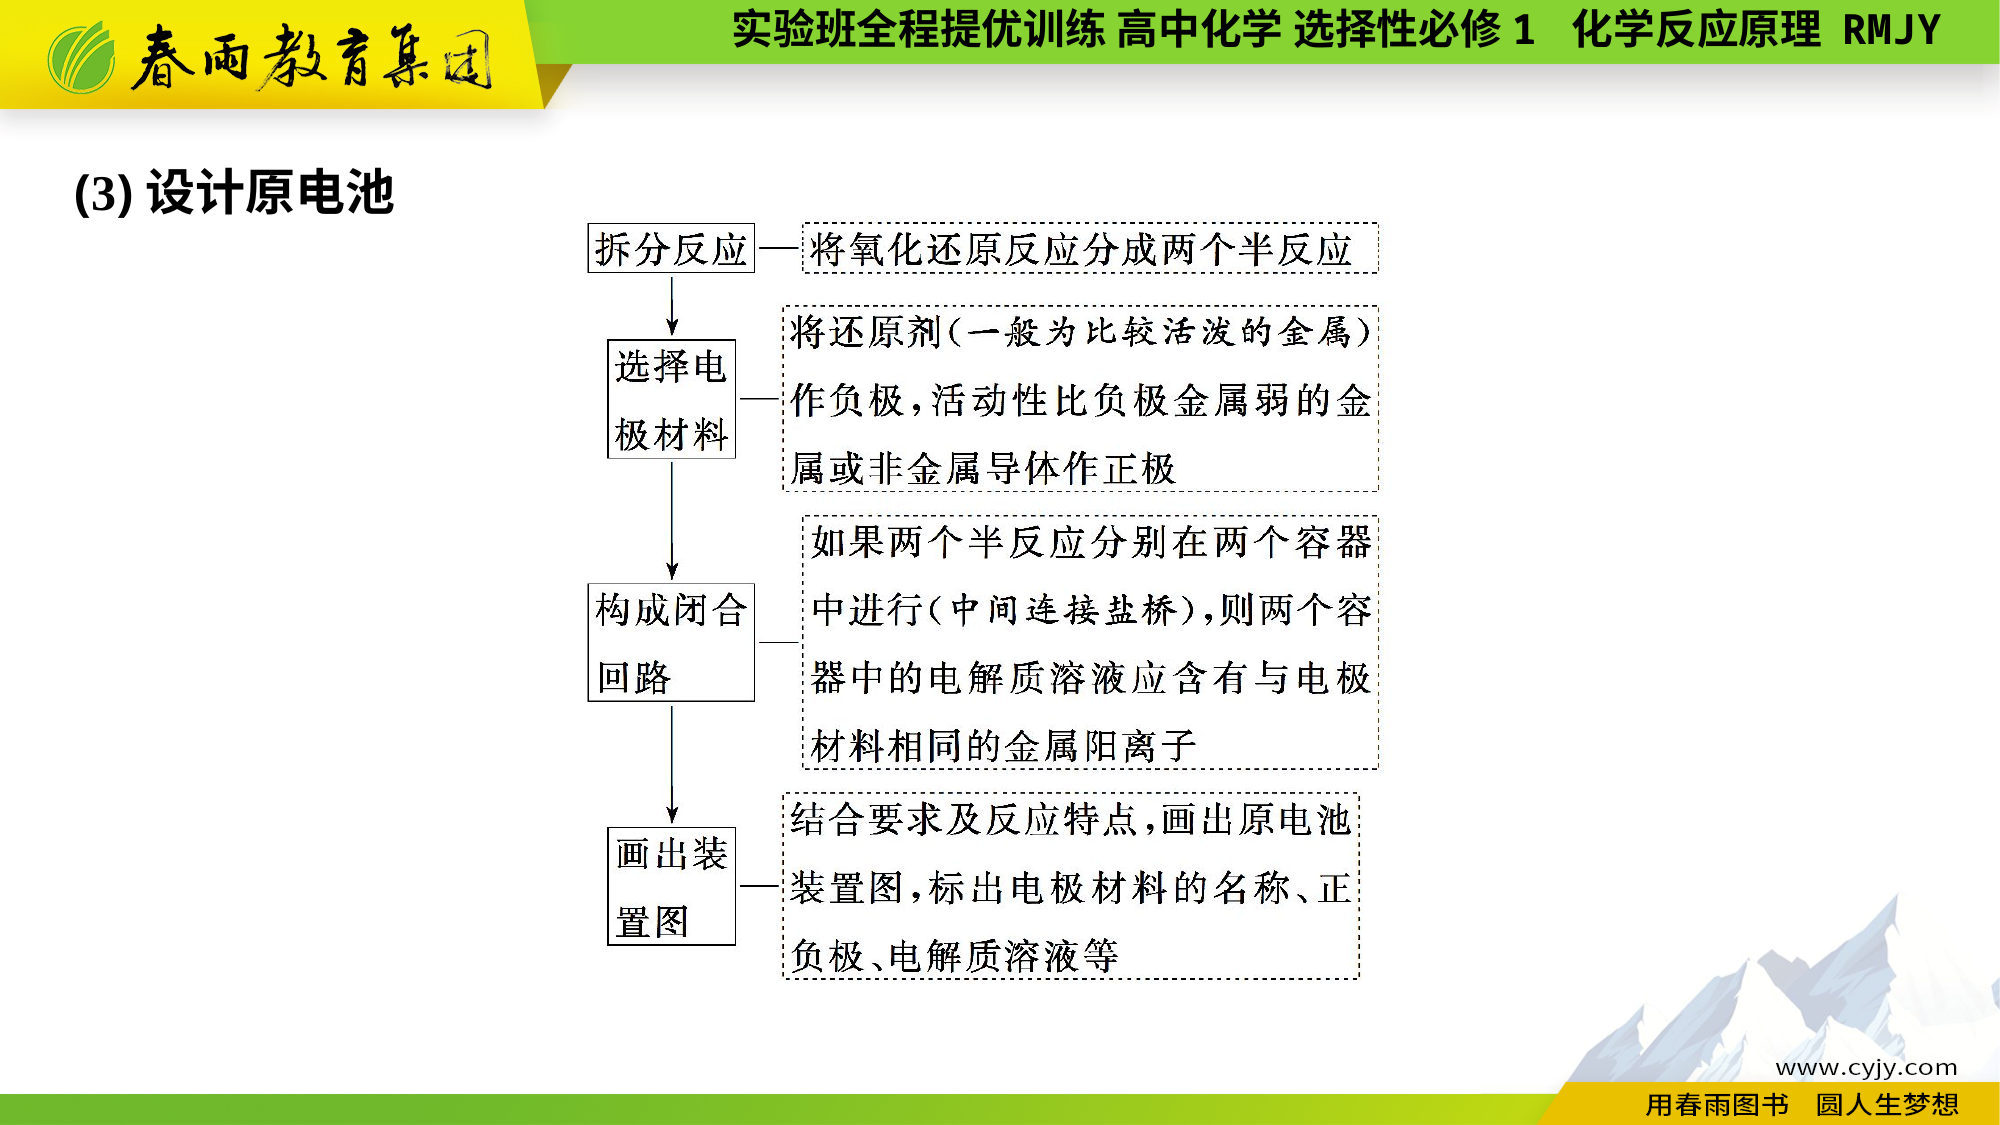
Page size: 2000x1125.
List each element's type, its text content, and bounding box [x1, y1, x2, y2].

list (3)设计原电池 [59, 122, 1944, 217]
picture [0, 0, 2000, 1125]
